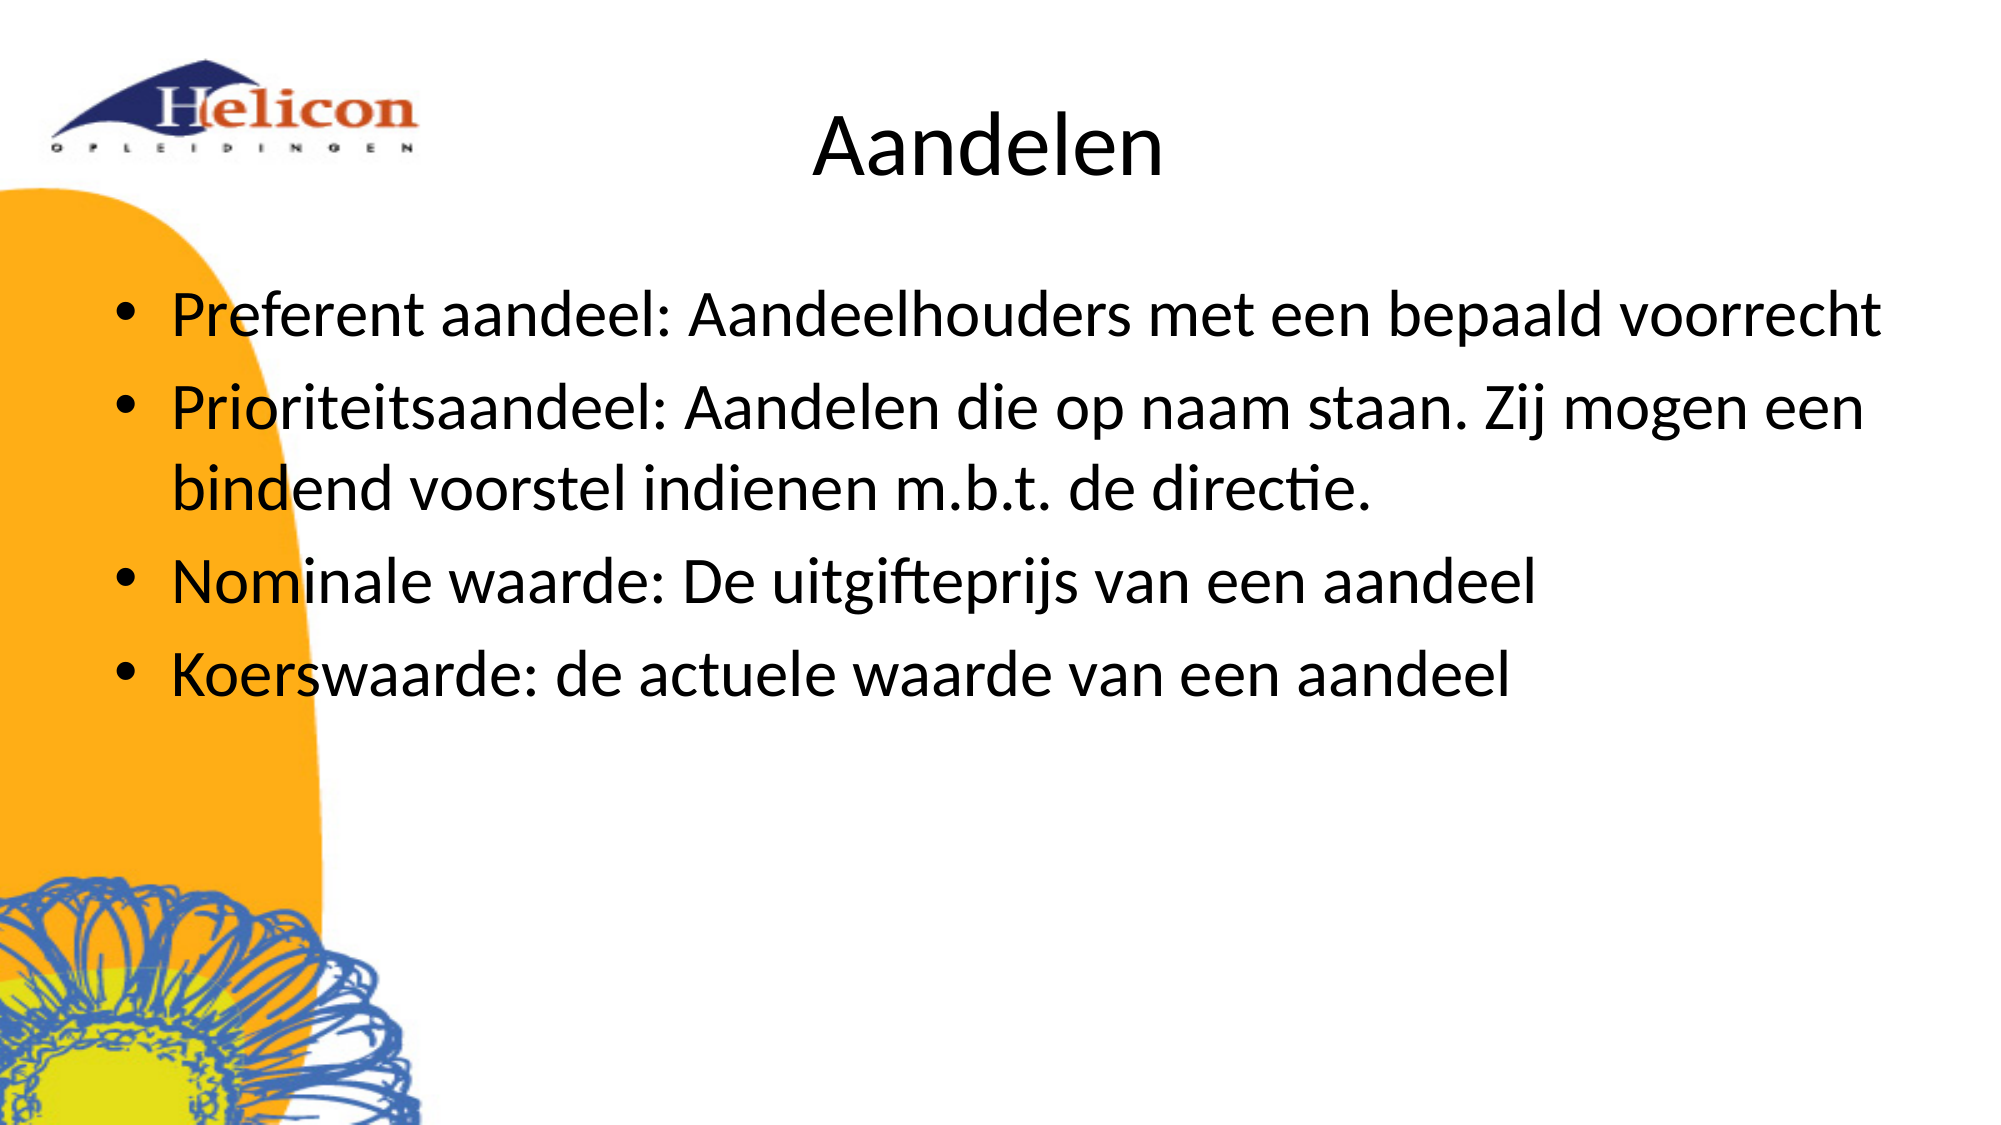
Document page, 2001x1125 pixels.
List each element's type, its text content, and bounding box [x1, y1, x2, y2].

title Aandelen [99, 45, 1900, 233]
list Preferent aandeel: Aandeelhouders met een bepaald voorrecht Prioriteitsaandeel: Aandelen die op naam staan. Zij mogen een bindend voorstel indienen m.b.t. de directie. Nominale waarde: De uitgifteprijs van een aandeel Koerswaarde: de actuele waarde van een aandeel [99, 262, 1900, 1005]
picture [0, 0, 2001, 1125]
